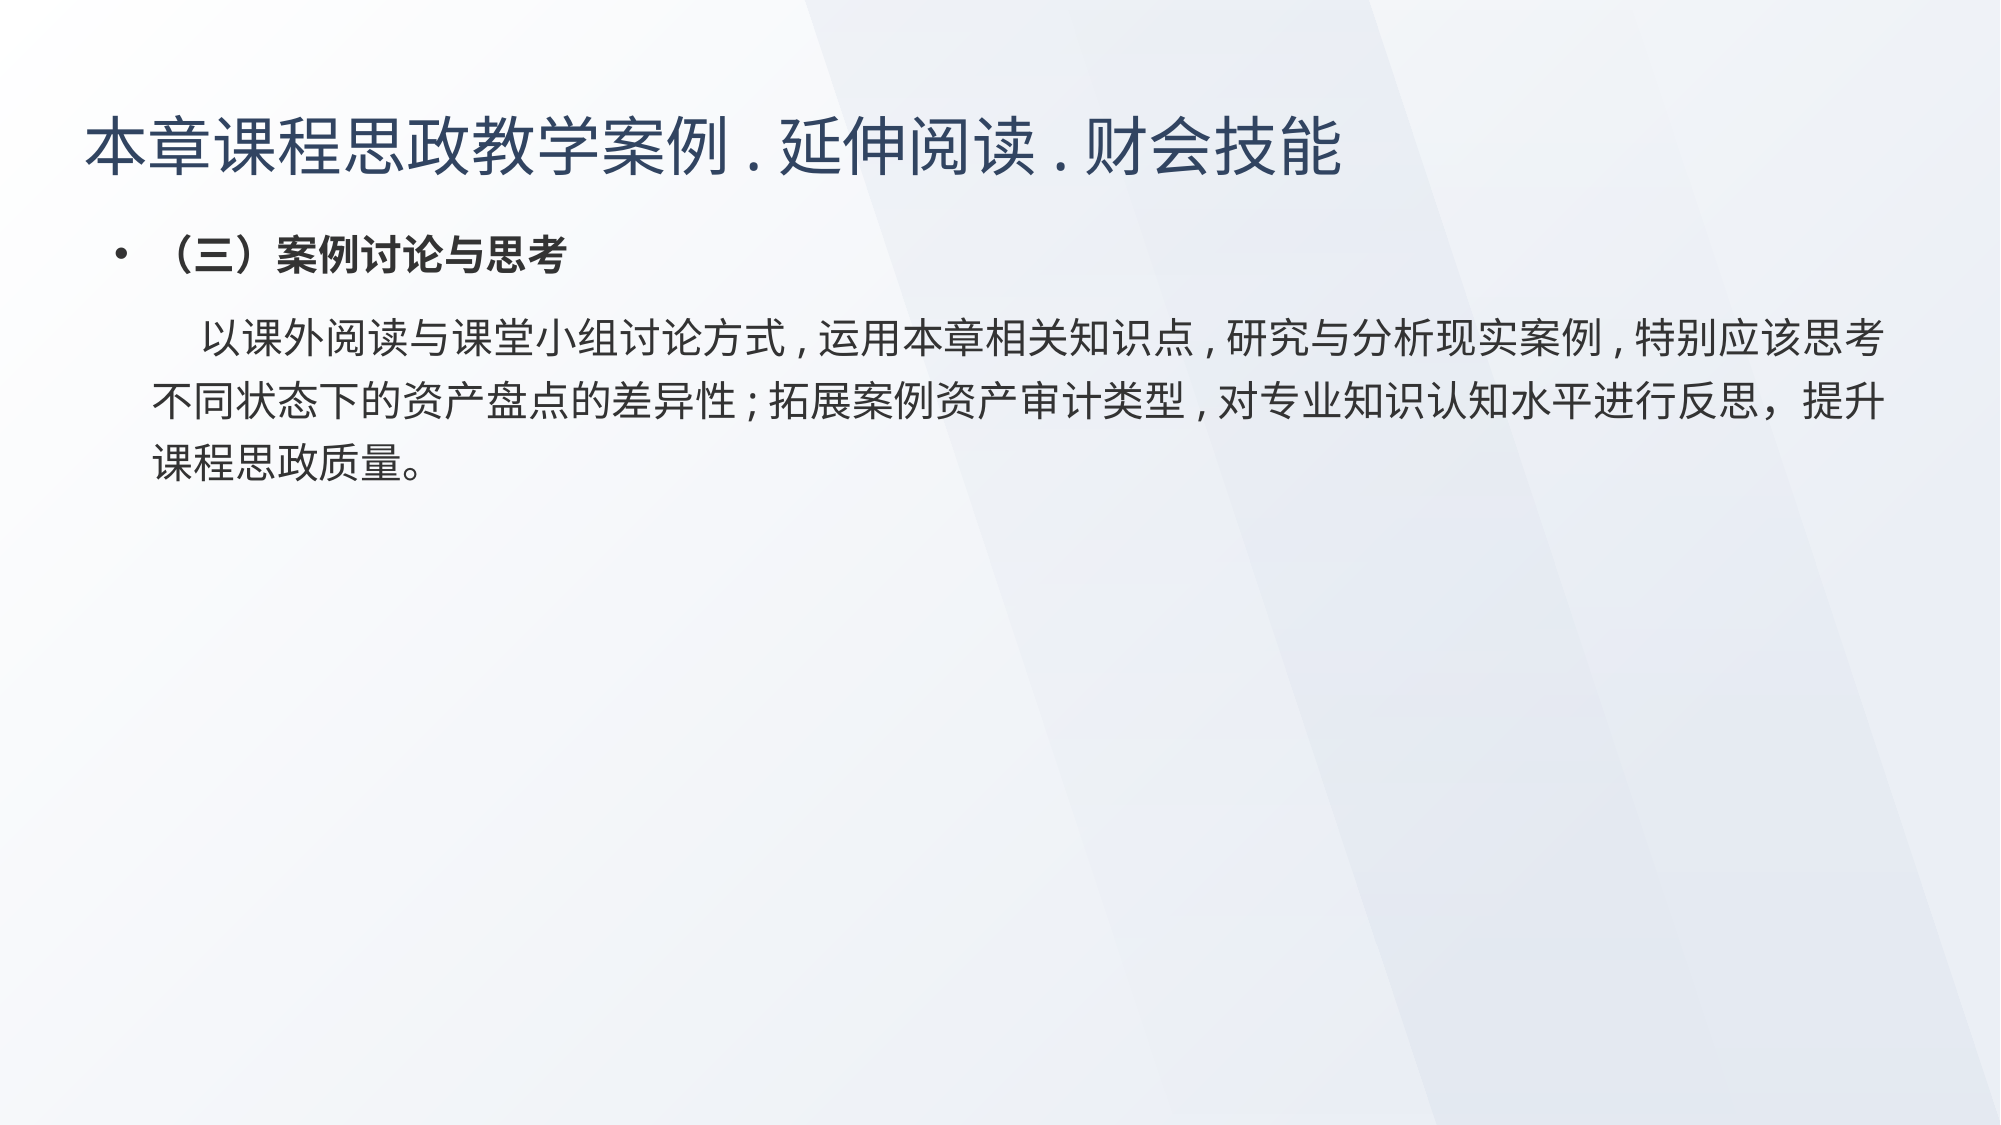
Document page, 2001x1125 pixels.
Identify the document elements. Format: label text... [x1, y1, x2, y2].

title 本章课程思政教学案例.延伸阅读.财会技能 [83, 100, 1361, 184]
list （三）案例讨论与思考 以课外阅读与课堂小组讨论方式,运用本章相关知识点,研究与分析现实案例,特别应该思考不同状态下的资产盘点的差异性;拓展案例资产审计类型,对专业知识认知水平进行反思，提升课程思政质量。 [114, 213, 1886, 1013]
